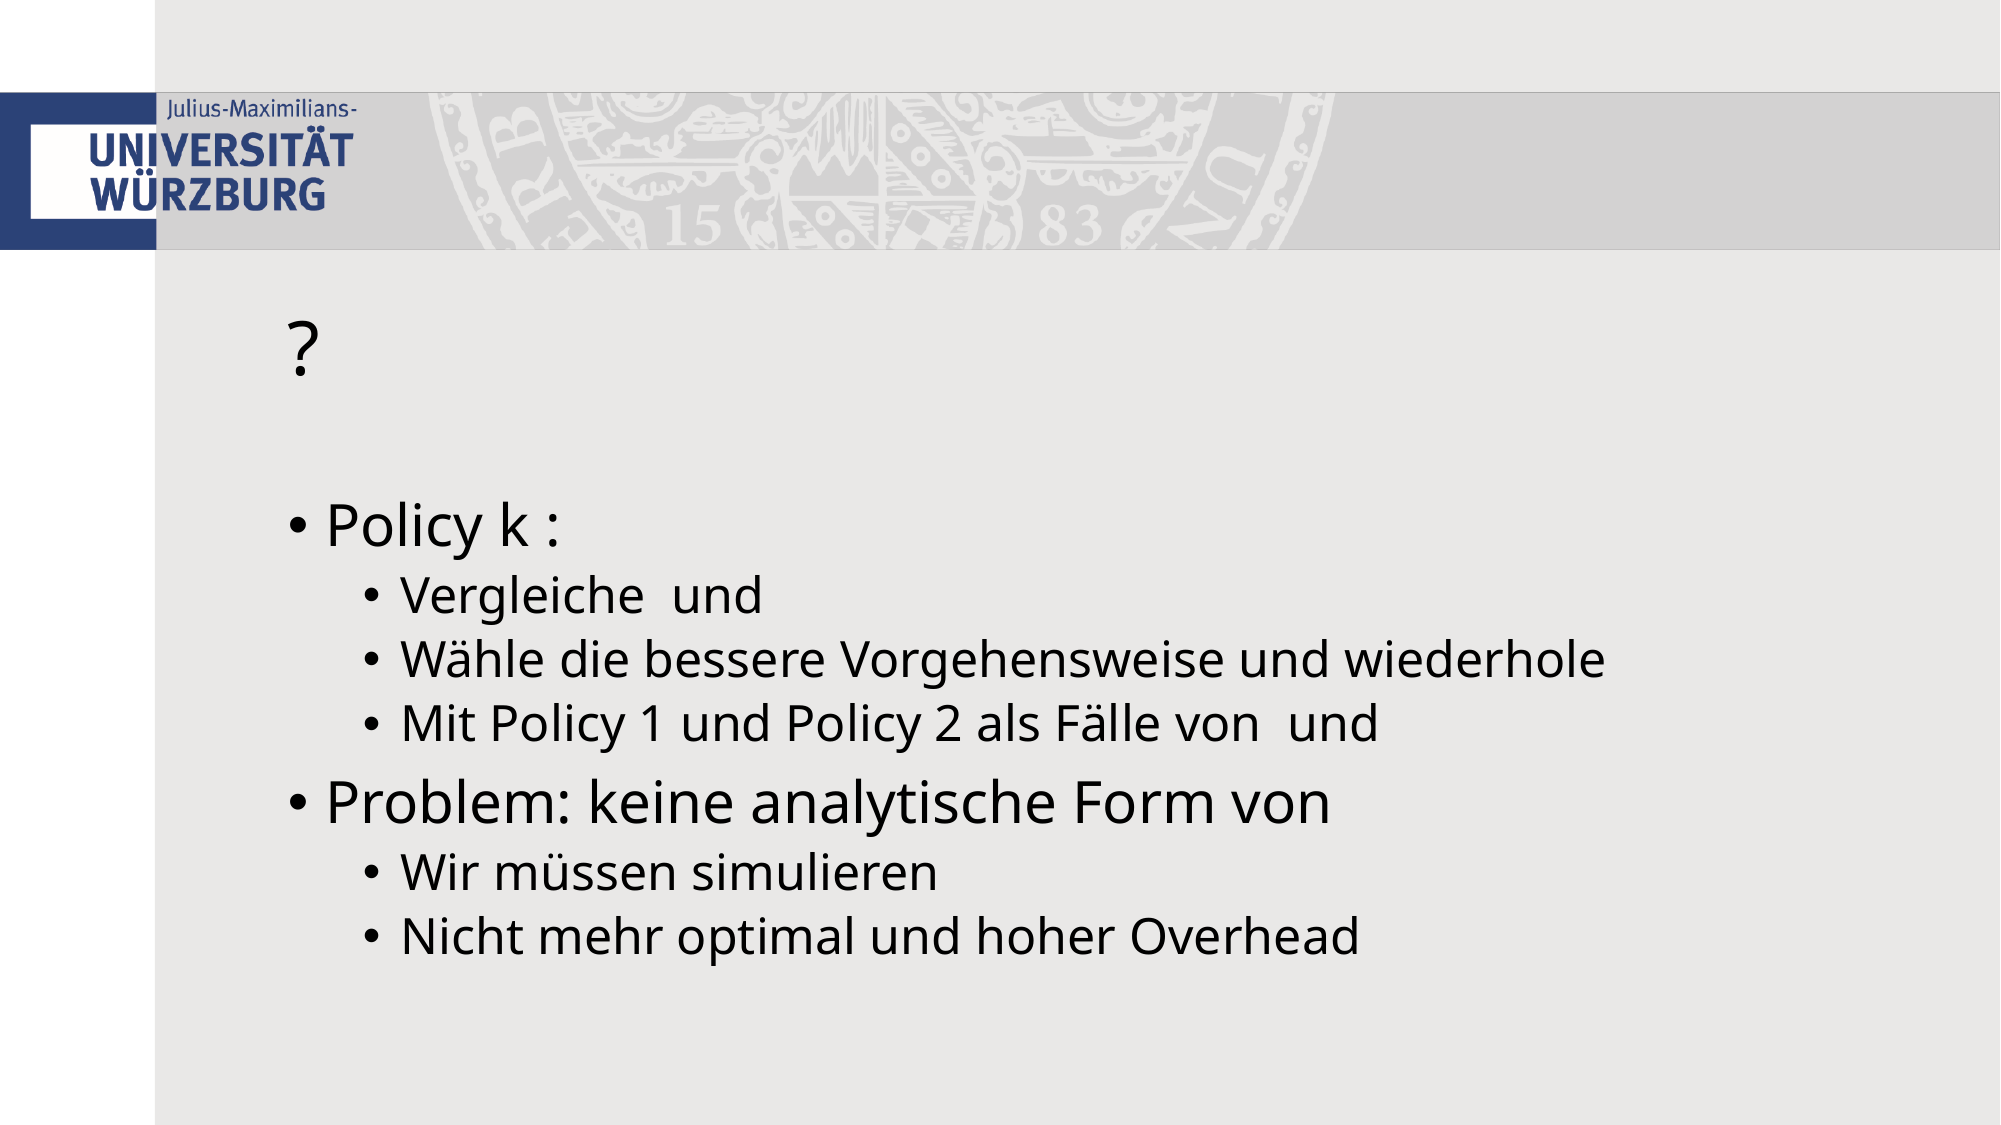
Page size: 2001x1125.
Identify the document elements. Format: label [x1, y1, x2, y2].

picture [0, 92, 2000, 250]
